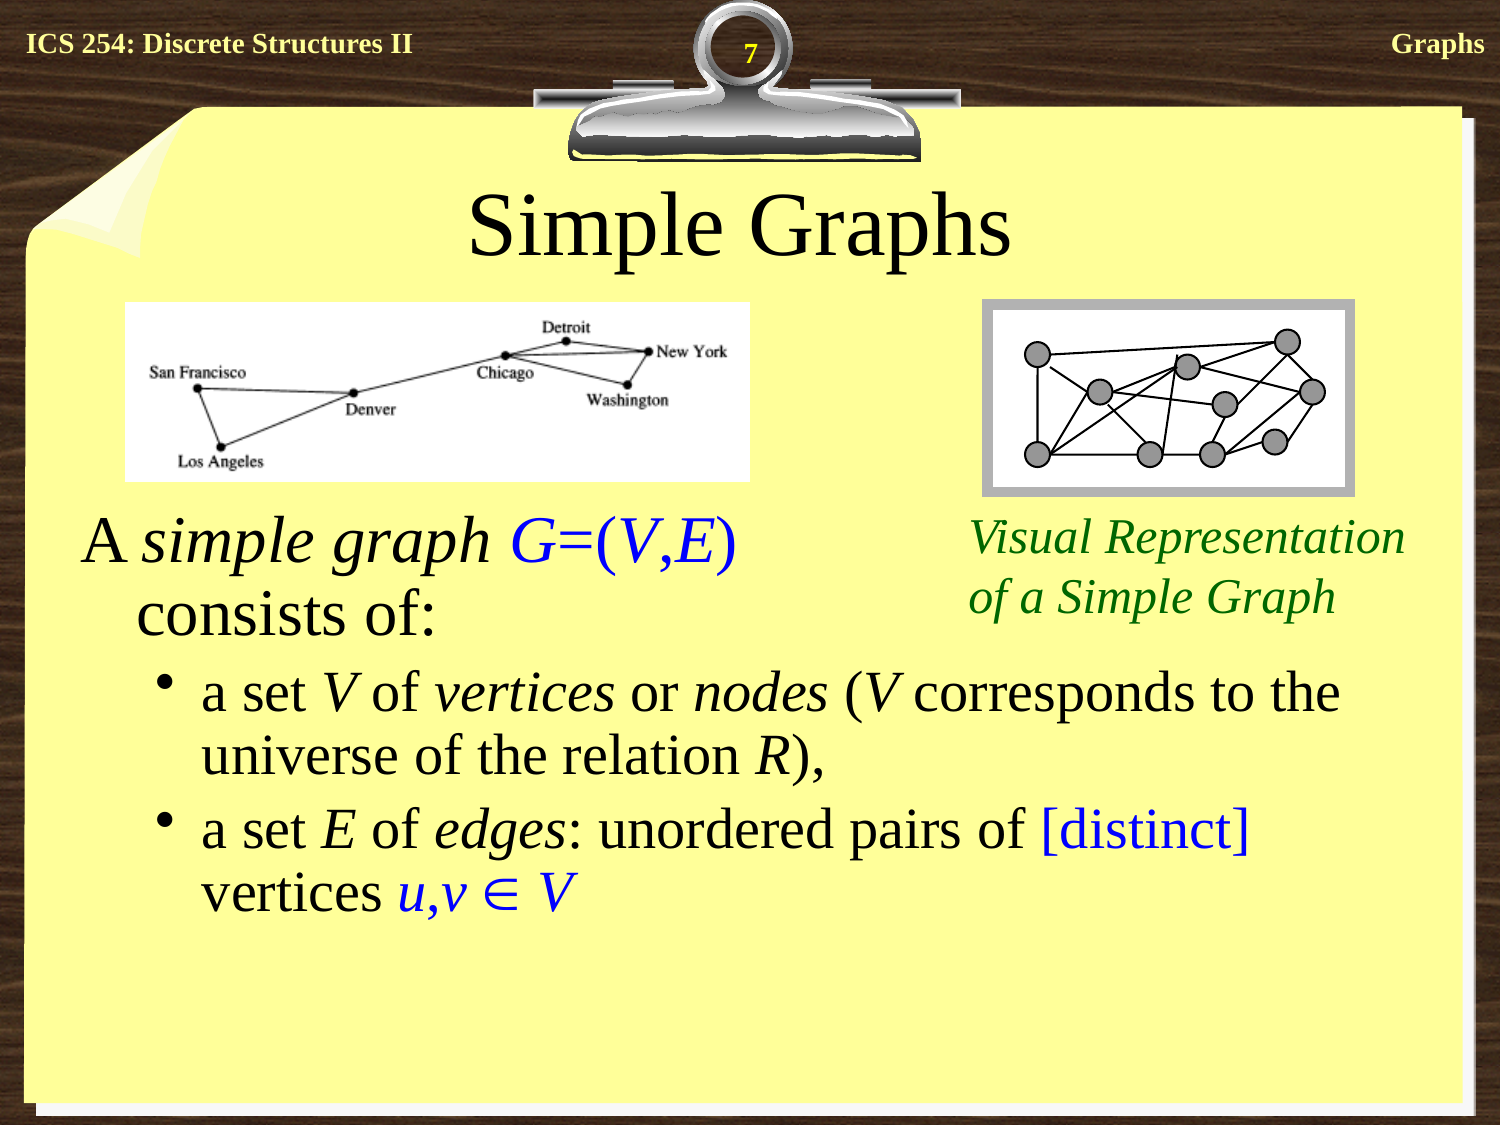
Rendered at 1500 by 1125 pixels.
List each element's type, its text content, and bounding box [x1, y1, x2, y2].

text_box [1212, 392, 1238, 418]
text_box [1025, 442, 1050, 468]
text_box [987, 304, 1350, 493]
picture [125, 302, 751, 482]
text_box [1299, 379, 1325, 405]
text_box [1087, 379, 1113, 405]
slide_number 7 [394, 18, 774, 84]
text_box [1262, 429, 1288, 455]
picture [673, 84, 708, 89]
text_box [1275, 329, 1300, 355]
text_box [1137, 442, 1163, 468]
list A simple graph G=(V,E) consists of: a set V of vertices or nodes (V corresponds to the universe of the relation R), a set E of edges: unordered pairs of [distinct] vertices u,v  V [64, 318, 1405, 975]
picture [0, 0, 1500, 1125]
title Simple Graphs [77, 125, 1403, 313]
text_box Visual Representation of a Simple Graph [953, 496, 1422, 631]
text_box [1200, 442, 1225, 468]
text_box [1175, 354, 1200, 380]
text_box [1025, 342, 1050, 368]
